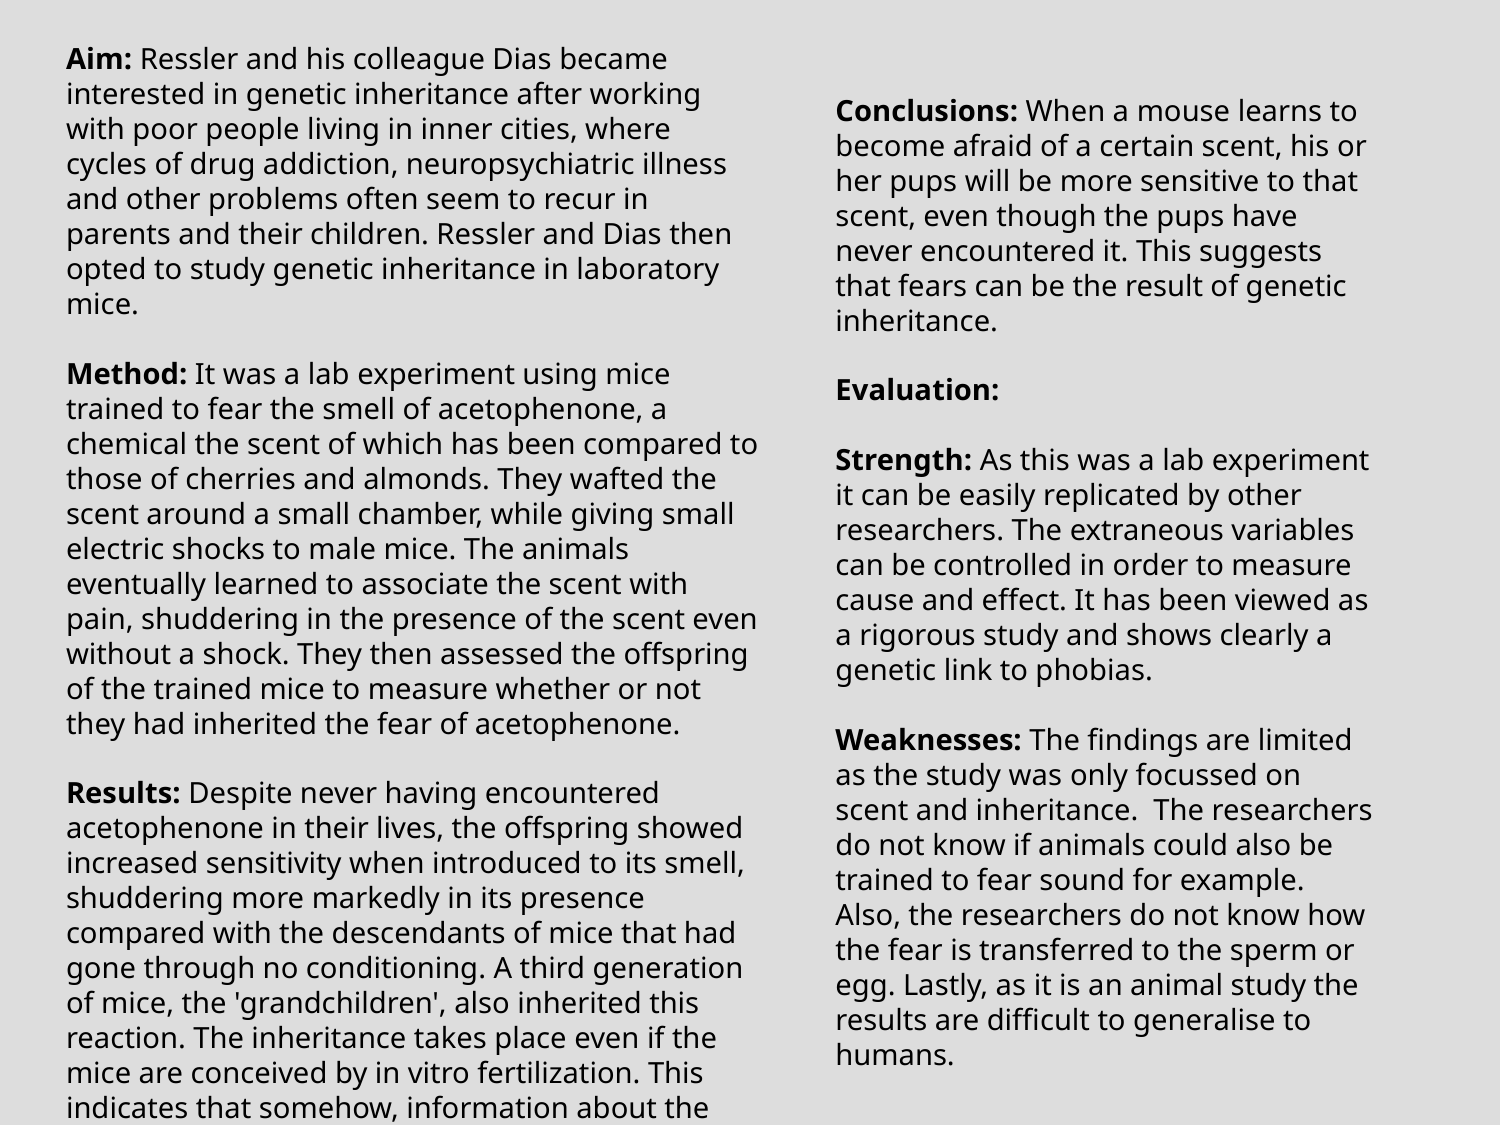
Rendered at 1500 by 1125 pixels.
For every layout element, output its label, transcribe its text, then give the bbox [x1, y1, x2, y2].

text_box Aim: Ressler and his colleague Dias became interested in genetic inheritance after working with poor people living in inner cities, where cycles of drug addiction, neuropsychiatric illness and other problems often seem to recur in parents and their children. Ressler and Dias then opted to study genetic inheritance in laboratory mice. Method: It was a lab experiment using mice trained to fear the smell of acetophenone, a chemical the scent of which has been compared to those of cherries and almonds. They wafted the scent around a small chamber, while giving small electric shocks to male mice. The animals eventually learned to associate the scent with pain, shuddering in the presence of the scent even without a shock. They then assessed the offspring of the trained mice to measure whether or not they had inherited the fear of acetophenone. Results: Despite never having encountered acetophenone in their lives, the offspring showed increased sensitivity when introduced to its smell, shuddering more markedly in its presence compared with the descendants of mice that had gone through no conditioning. A third generation of mice, the 'grandchildren', also inherited this reaction. The inheritance takes place even if the mice are conceived by in vitro fertilization. This indicates that somehow, information about the experience connected with the scent is being transmitted via the sperm or eggs. [51, 33, 774, 1125]
text_box Conclusions: When a mouse learns to become afraid of a certain scent, his or her pups will be more sensitive to that scent, even though the pups have never encountered it. This suggests that fears can be the result of genetic inheritance. Evaluation: Strength: As this was a lab experiment it can be easily replicated by other researchers. The extraneous variables can be controlled in order to measure cause and effect. It has been viewed as a rigorous study and shows clearly a genetic link to phobias. Weaknesses: The findings are limited as the study was only focussed on scent and inheritance. The researchers do not know if animals could also be trained to fear sound for example. Also, the researchers do not know how the fear is transferred to the sperm or egg. Lastly, as it is an animal study the results are difficult to generalise to humans. [820, 84, 1391, 1114]
